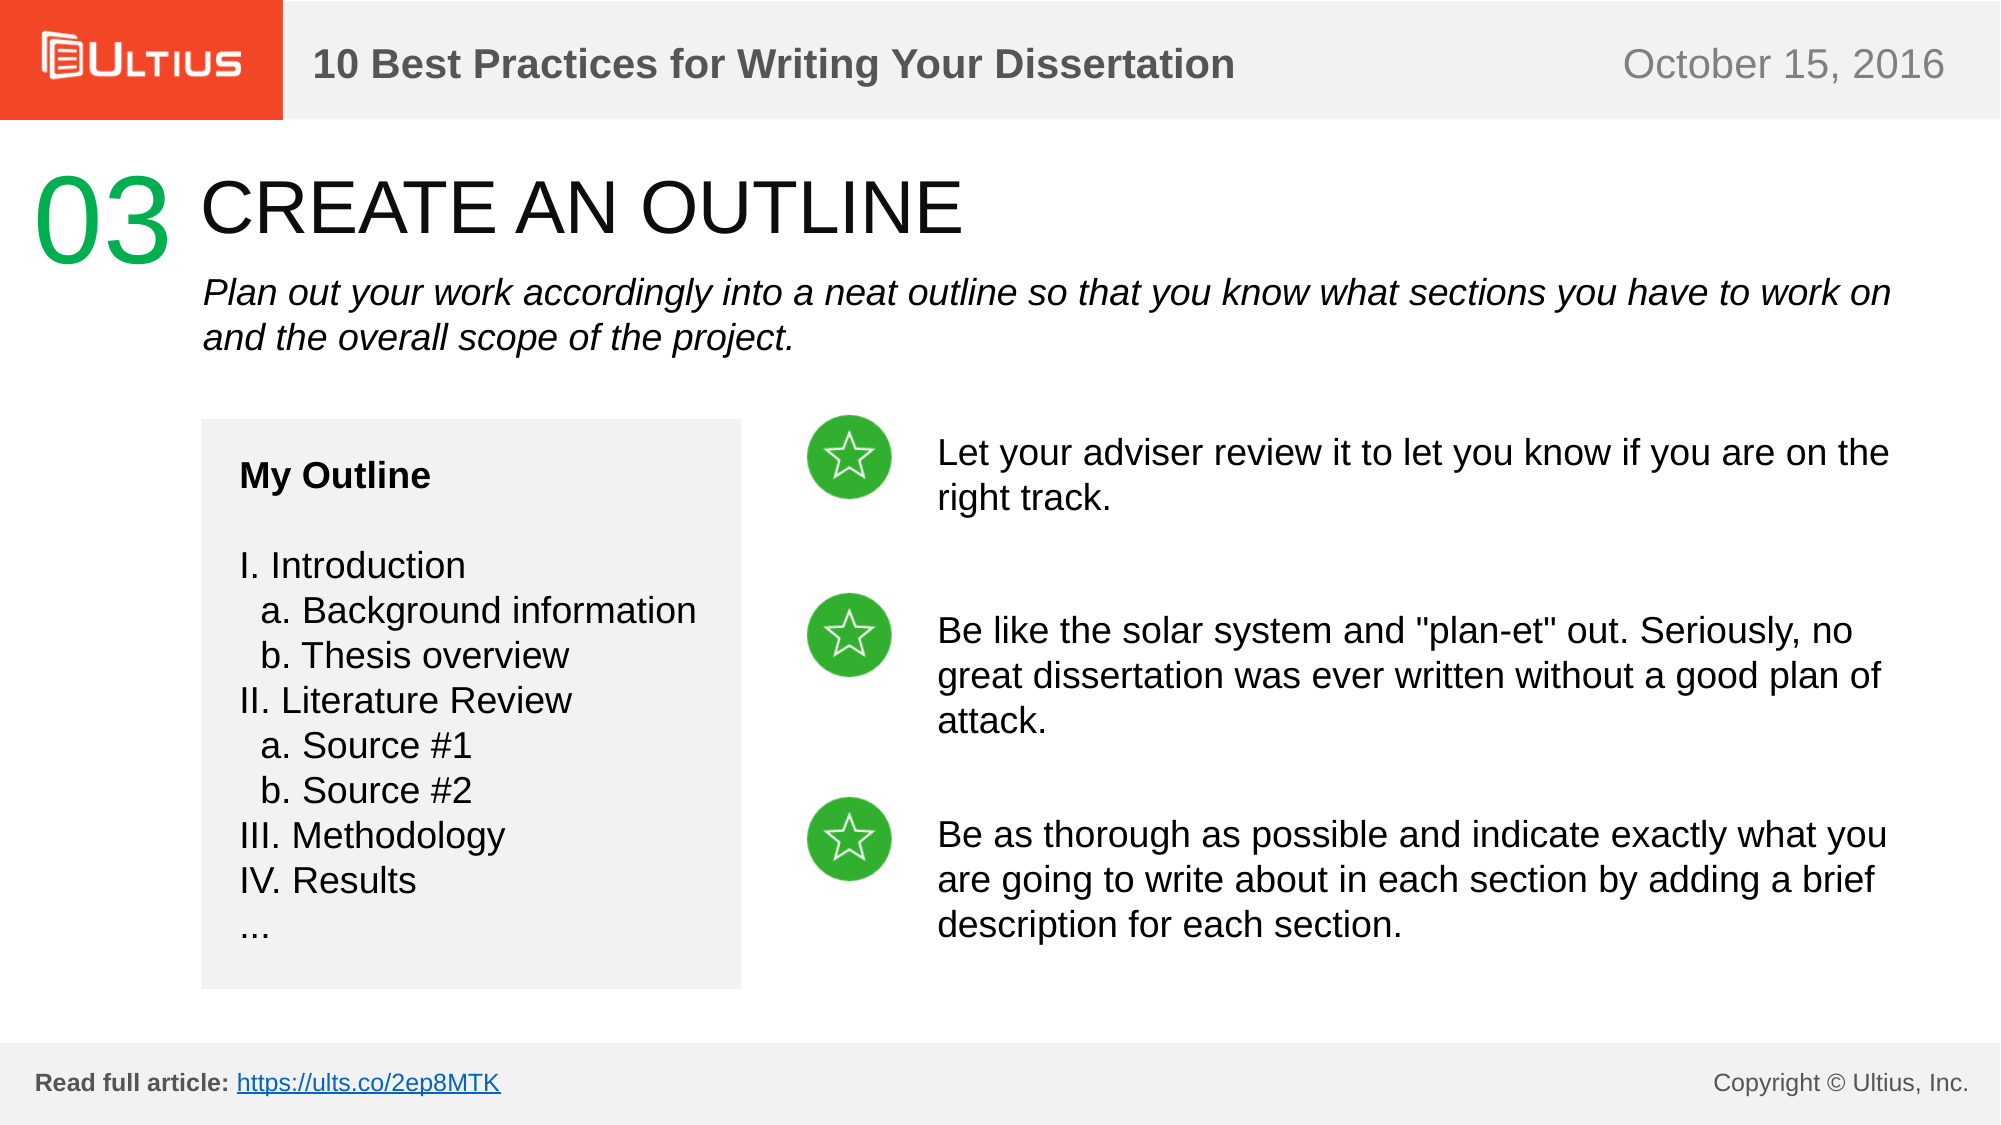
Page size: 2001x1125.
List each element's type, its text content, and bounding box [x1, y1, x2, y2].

picture [0, 0, 283, 120]
text_box Plan out your work accordingly into a neat outline so that you know what sections you have to work on and the overall scope of the project. [188, 260, 1950, 366]
picture [793, 387, 913, 534]
text_box Be as thorough as possible and indicate exactly what you are going to write about in each section by adding a brief description for each section. [922, 802, 1943, 953]
text_box Be like the solar system and "plan-et" out. Seriously, no great dissertation was ever written without a good plan of attack. [922, 598, 1943, 749]
picture [793, 565, 913, 711]
text_box CREATE AN OUTLINE [243, 150, 1380, 256]
picture [793, 769, 913, 915]
text_box 03 [19, 131, 243, 297]
text_box Let your adviser review it to let you know if you are on the right track. [922, 420, 1943, 526]
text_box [201, 418, 742, 990]
